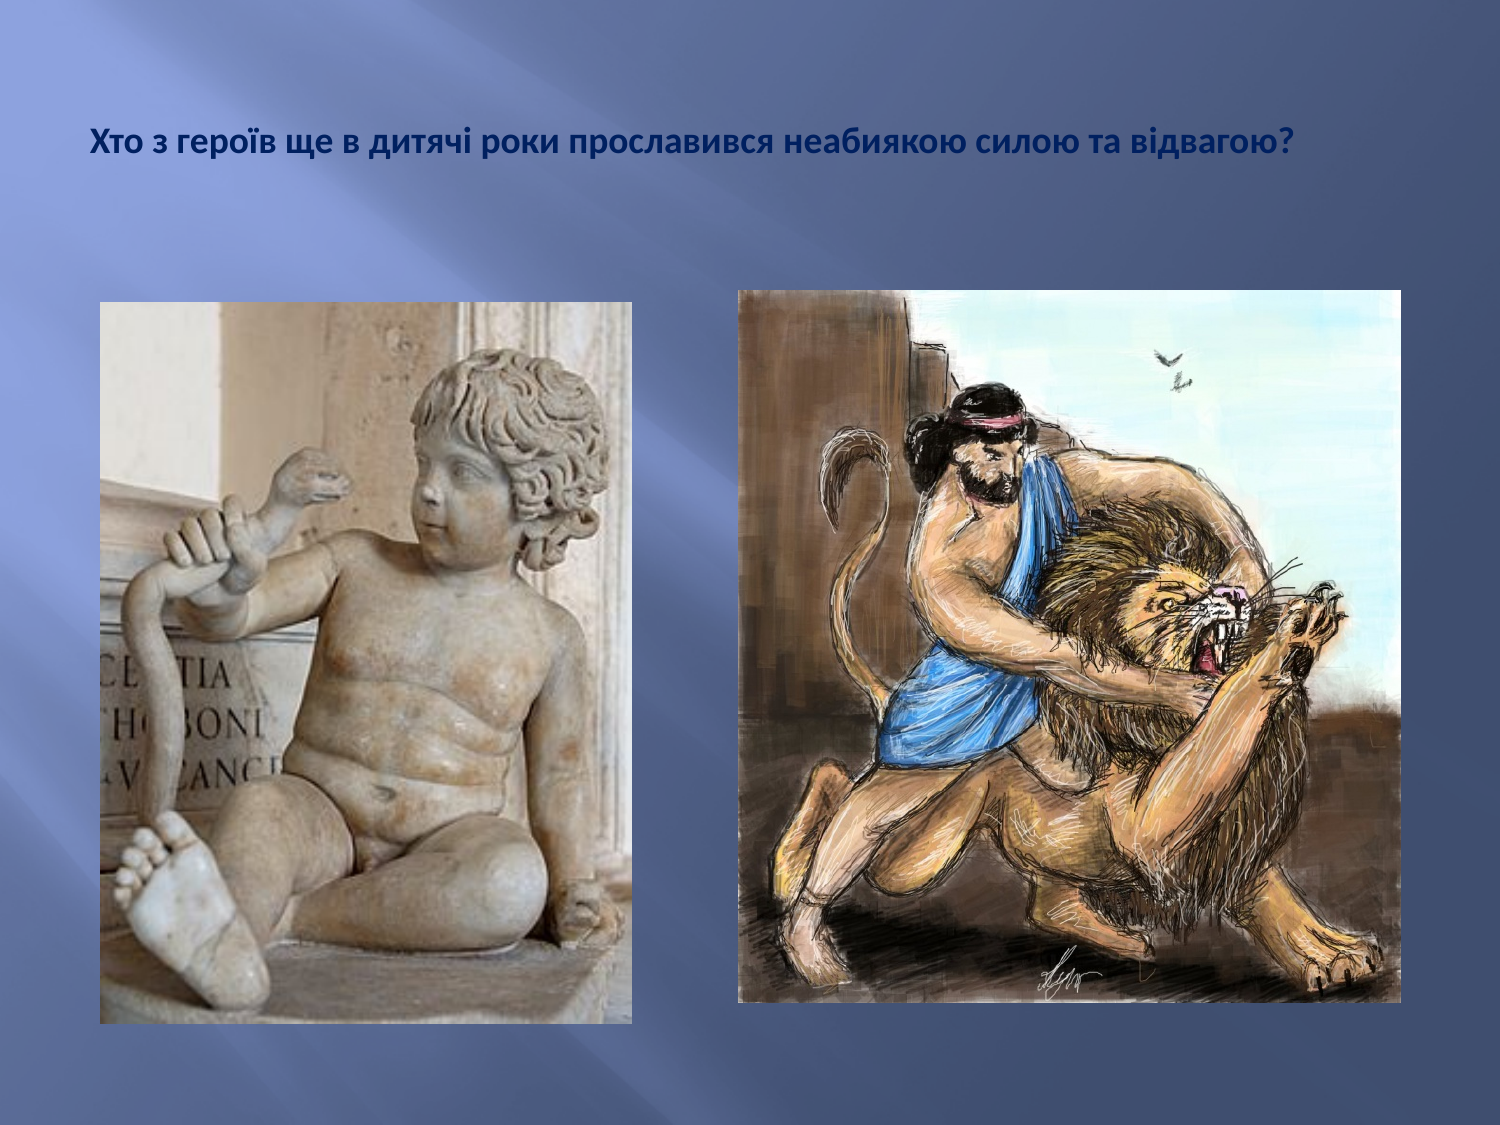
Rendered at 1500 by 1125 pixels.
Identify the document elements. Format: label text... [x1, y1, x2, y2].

title Хто з героїв ще в дитячі роки прославився неабиякою силою та відвагою? [75, 45, 1425, 233]
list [737, 290, 1401, 1003]
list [100, 302, 633, 1024]
